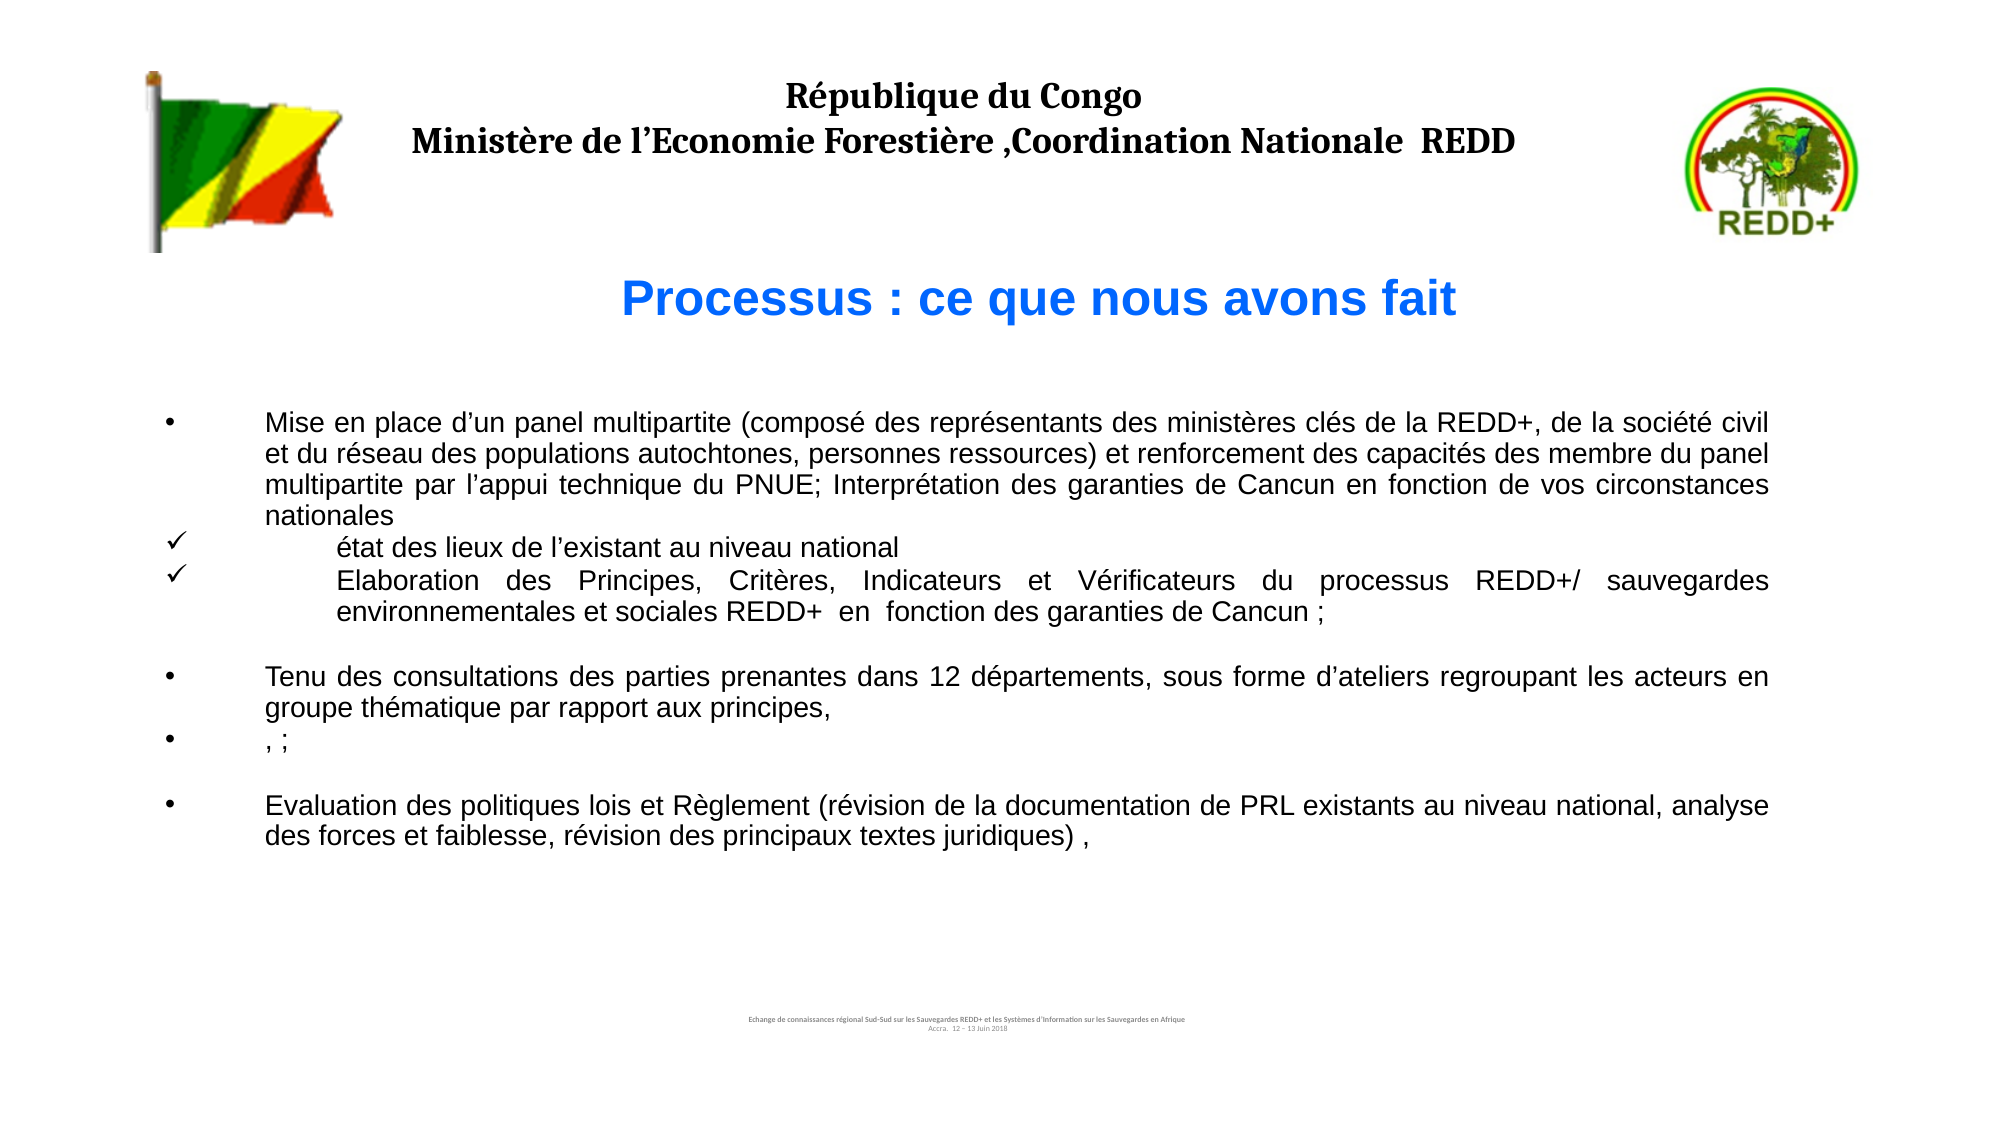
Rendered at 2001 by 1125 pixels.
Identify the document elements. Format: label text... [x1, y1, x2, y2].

text_box République du Congo Ministère de l’Economie Forestière ,Coordination Nationale REDD [387, 63, 1549, 169]
picture [139, 71, 348, 253]
subtitle Mise en place d’un panel multipartite (composé des représentants des ministères clés de la REDD+, de la société civil et du réseau des populations autochtones, personnes ressources) et renforcement des capacités des membre du panel multipartite par l’appui technique du PNUE; Interprétation des garanties de Cancun en fonction de vos circonstances nationales état des lieux de l’existant au niveau national Elaboration des Principes, Critères, Indicateurs et Vérificateurs du processus REDD+/ sauvegardes environnementales et sociales REDD+ en fonction des garanties de Cancun ; Tenu des consultations des parties prenantes dans 12 départements, sous forme d’ateliers regroupant les acteurs en groupe thématique par rapport aux principes, , ; Evaluation des politiques lois et Règlement (révision de la documentation de PRL existants au niveau national, analyse des forces et faiblesse, révision des principaux textes juridiques) , Echange de connaissances régional Sud-Sud sur les Sauvegardes REDD+ et les Systèmes d’Information sur les Sauvegardes en Afrique Accra. 12 – 13 Juin 2018 [150, 387, 1787, 1043]
title Processus : ce que nous avons fait [425, 243, 1653, 334]
picture [1652, 87, 1890, 253]
